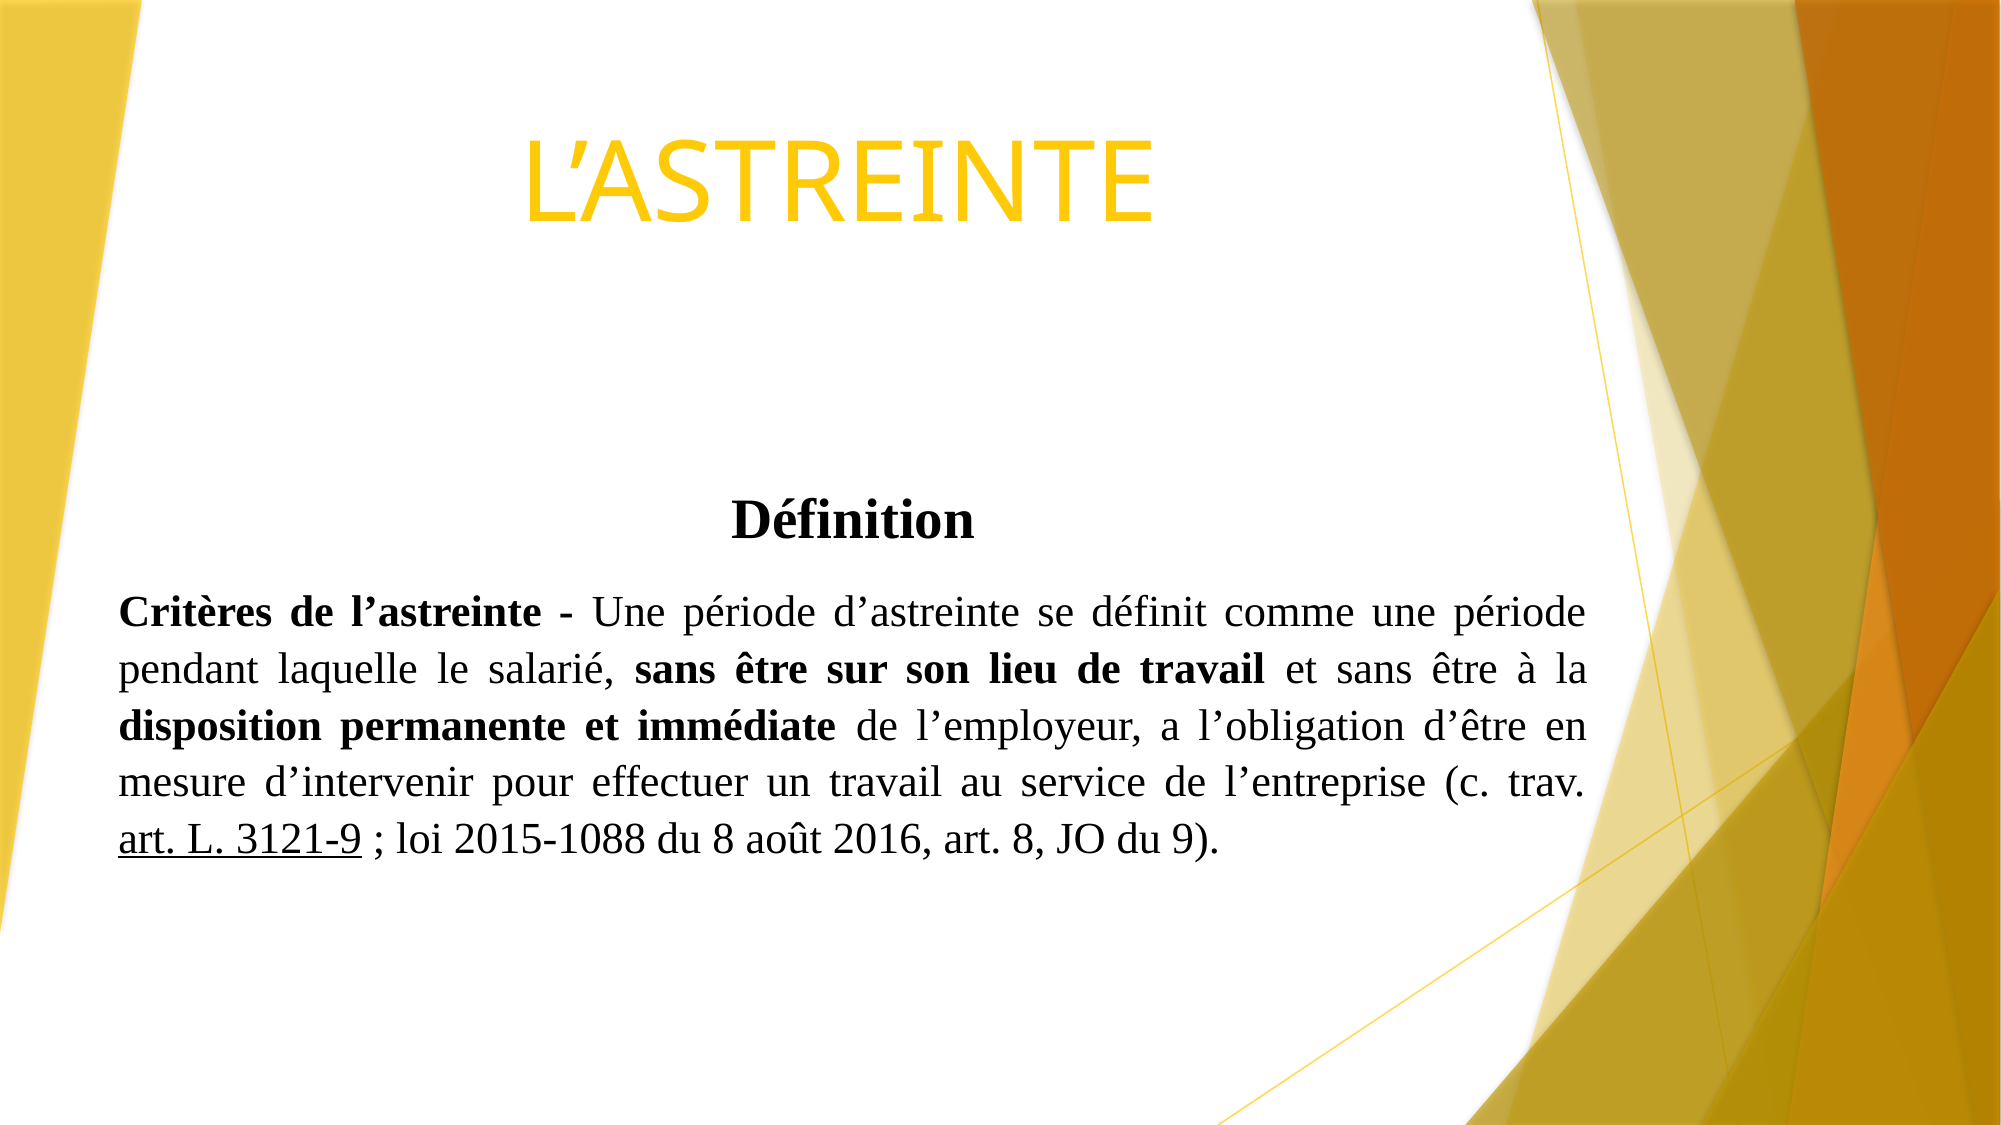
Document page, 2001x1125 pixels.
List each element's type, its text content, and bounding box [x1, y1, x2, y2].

subtitle Définition Critères de l’astreinte - Une période d’astreinte se définit comme une période pendant laquelle le salarié, sans être sur son lieu de travail et sans être à la disposition permanente et immédiate de l’employeur, a l’obligation d’être en mesure d’intervenir pour effectuer un travail au service de l’entreprise (c. trav. art. L. 3121-9 ; loi 2015-1088 du 8 août 2016, art. 8, JO du 9). [103, 469, 1604, 874]
title L’ASTREINTE [216, 112, 1491, 252]
